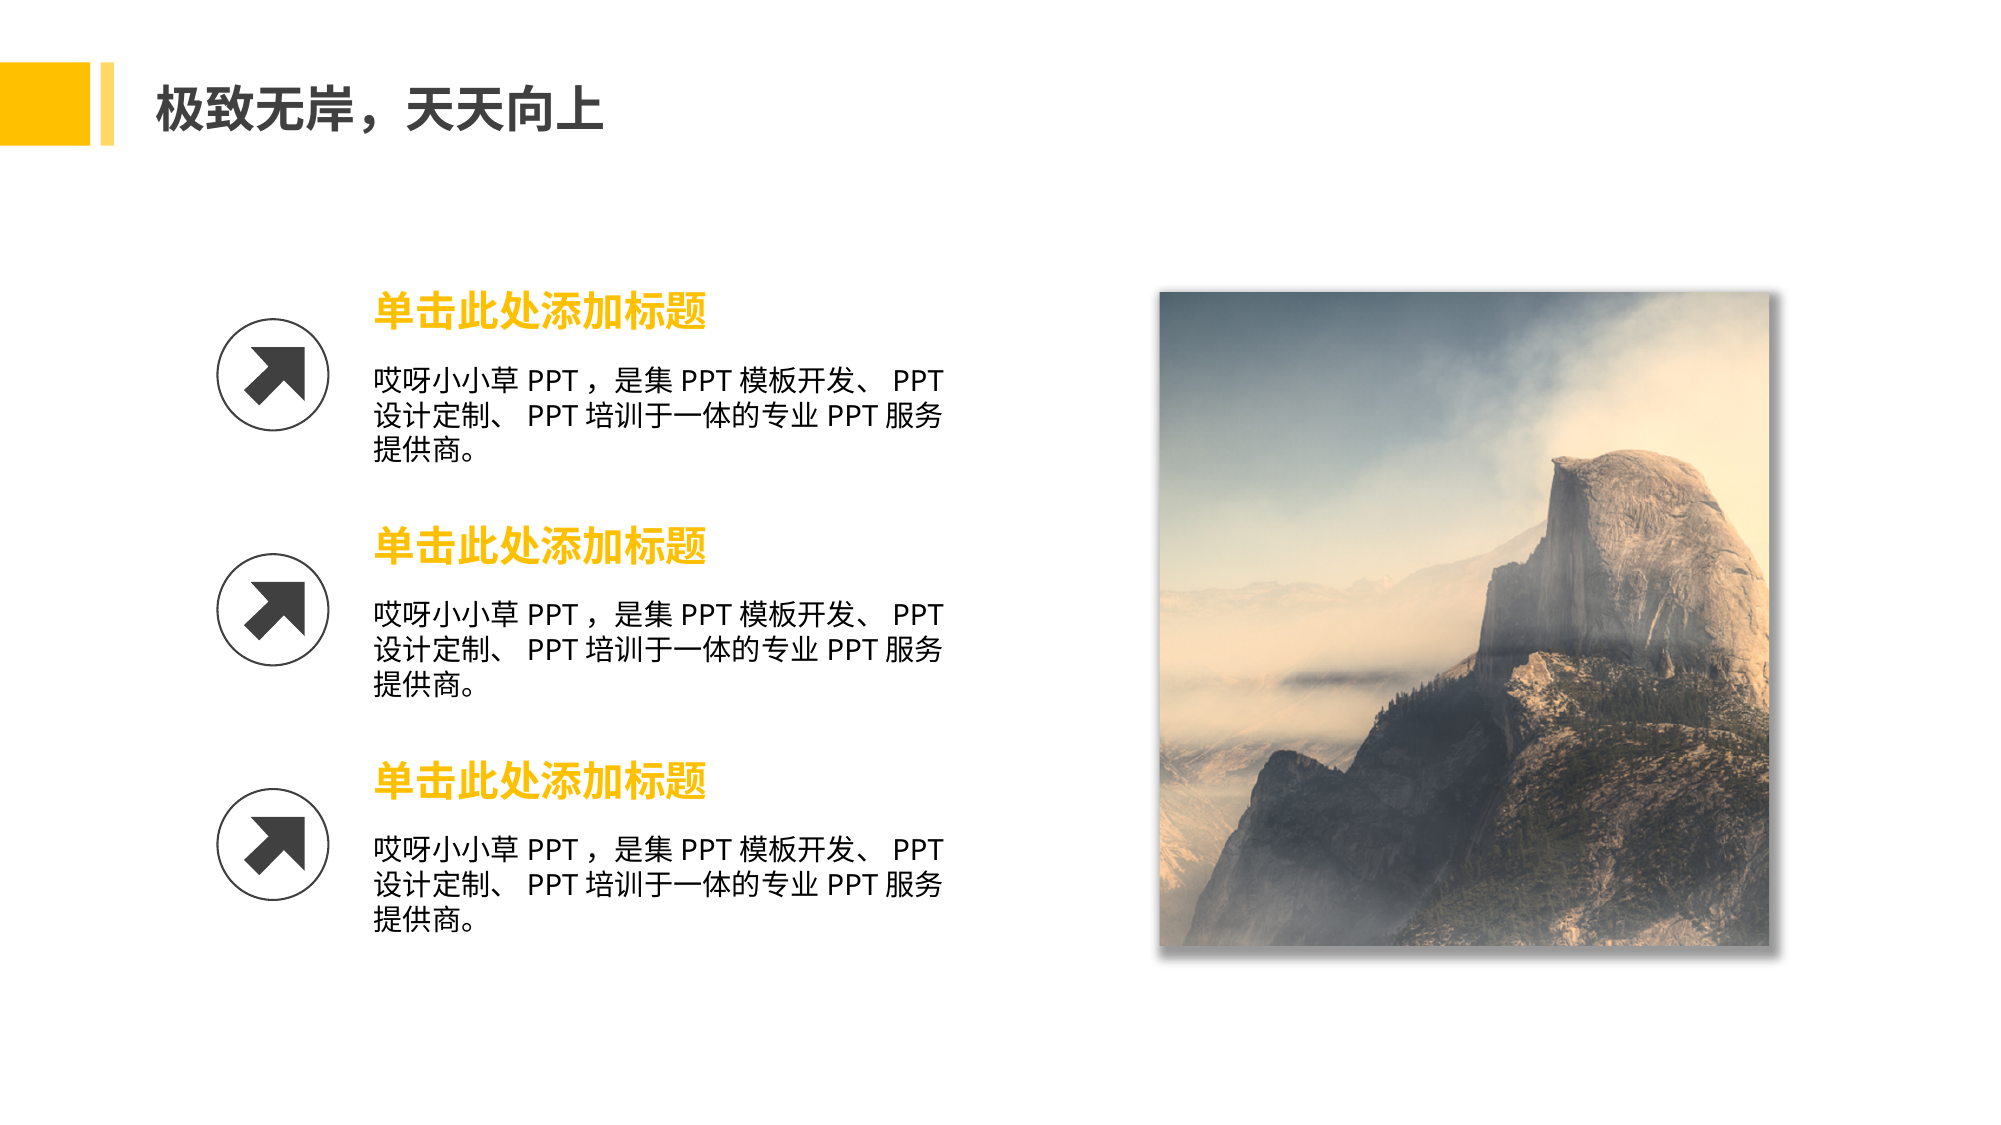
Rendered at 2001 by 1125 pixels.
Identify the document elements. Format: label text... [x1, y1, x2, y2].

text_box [0, 62, 115, 146]
text_box 极致无岸，天天向上 [140, 69, 633, 145]
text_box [217, 500, 1159, 711]
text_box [217, 735, 1159, 946]
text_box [217, 266, 1160, 476]
picture [1159, 292, 1770, 946]
